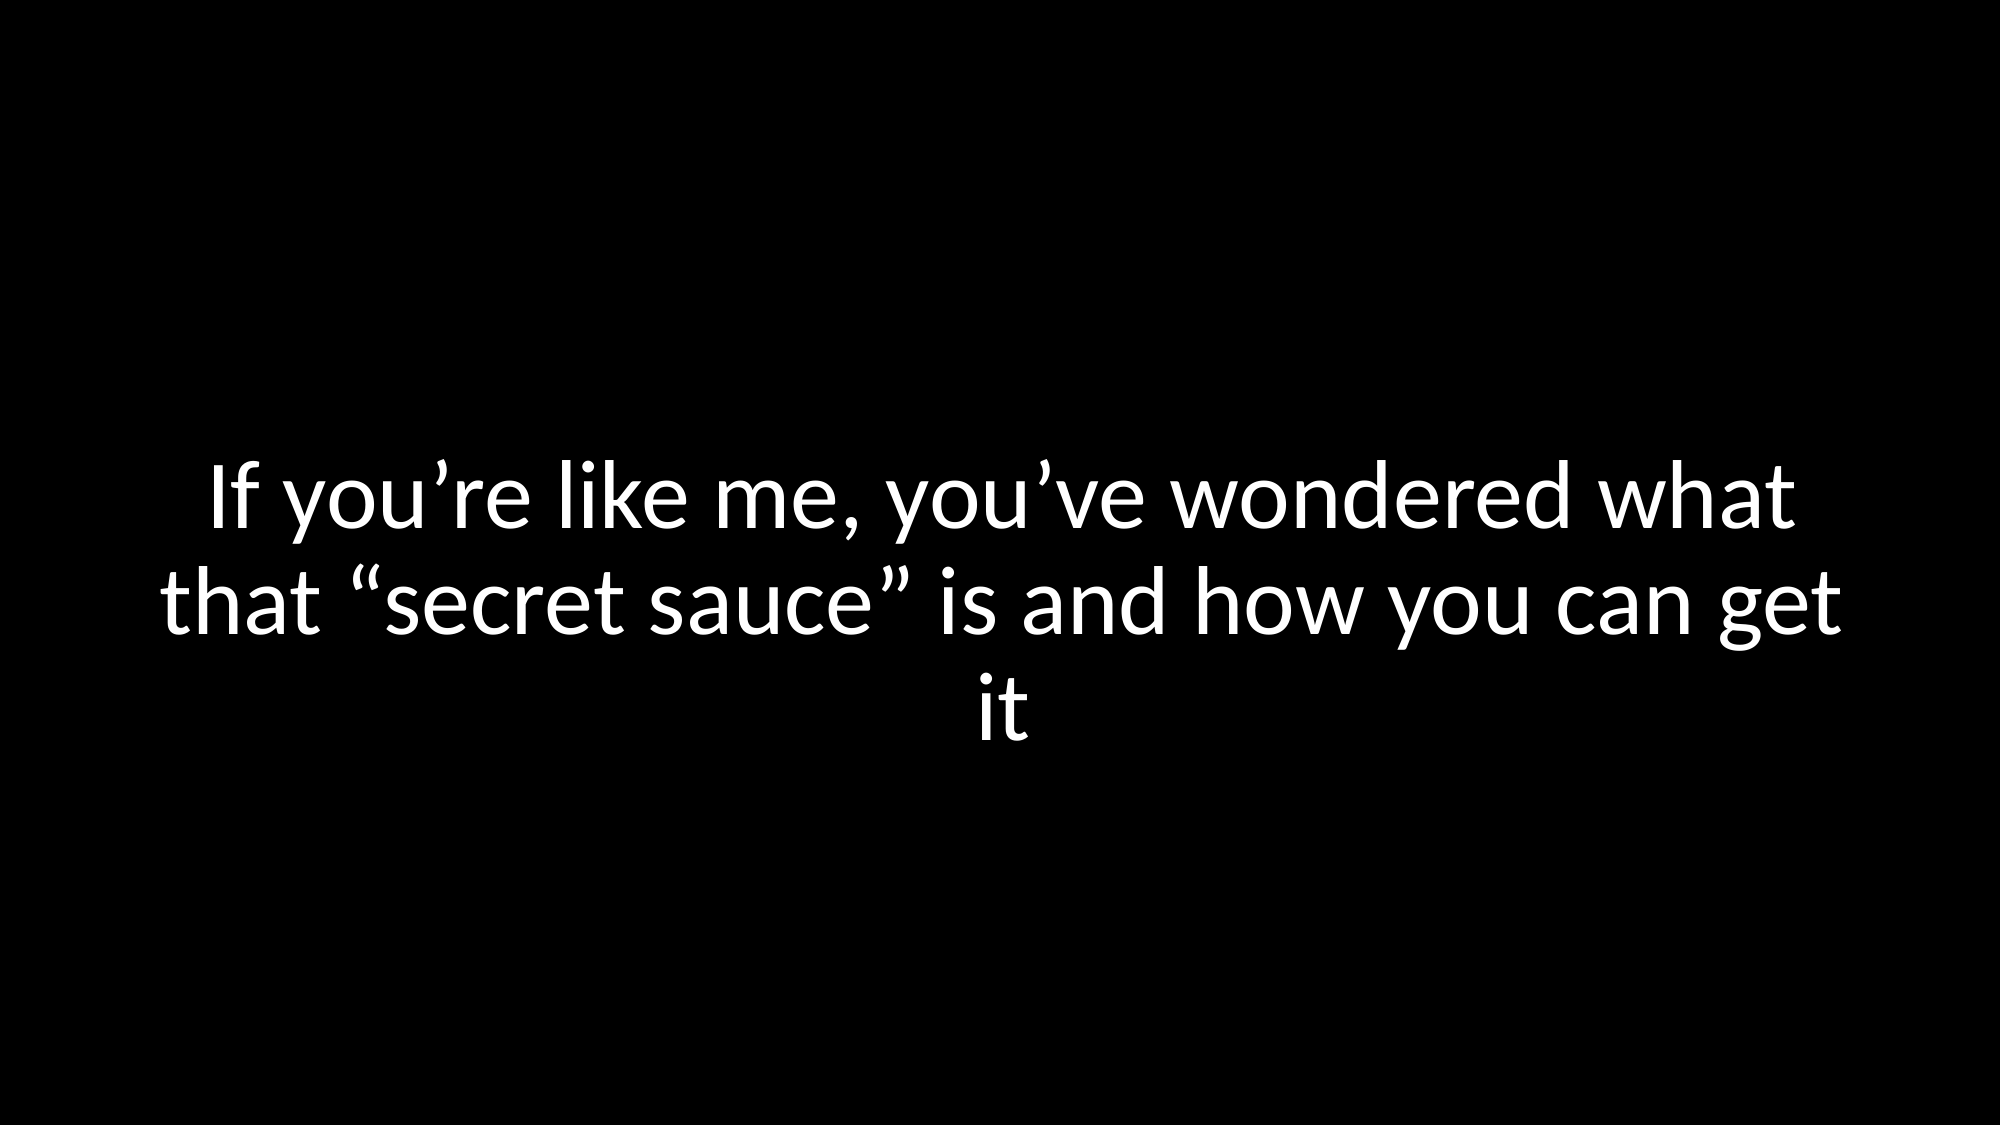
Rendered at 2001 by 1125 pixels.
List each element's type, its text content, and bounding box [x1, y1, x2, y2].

list If you’re like me, you’ve wondered what that “secret sauce” is and how you can get it [140, 436, 1866, 1013]
